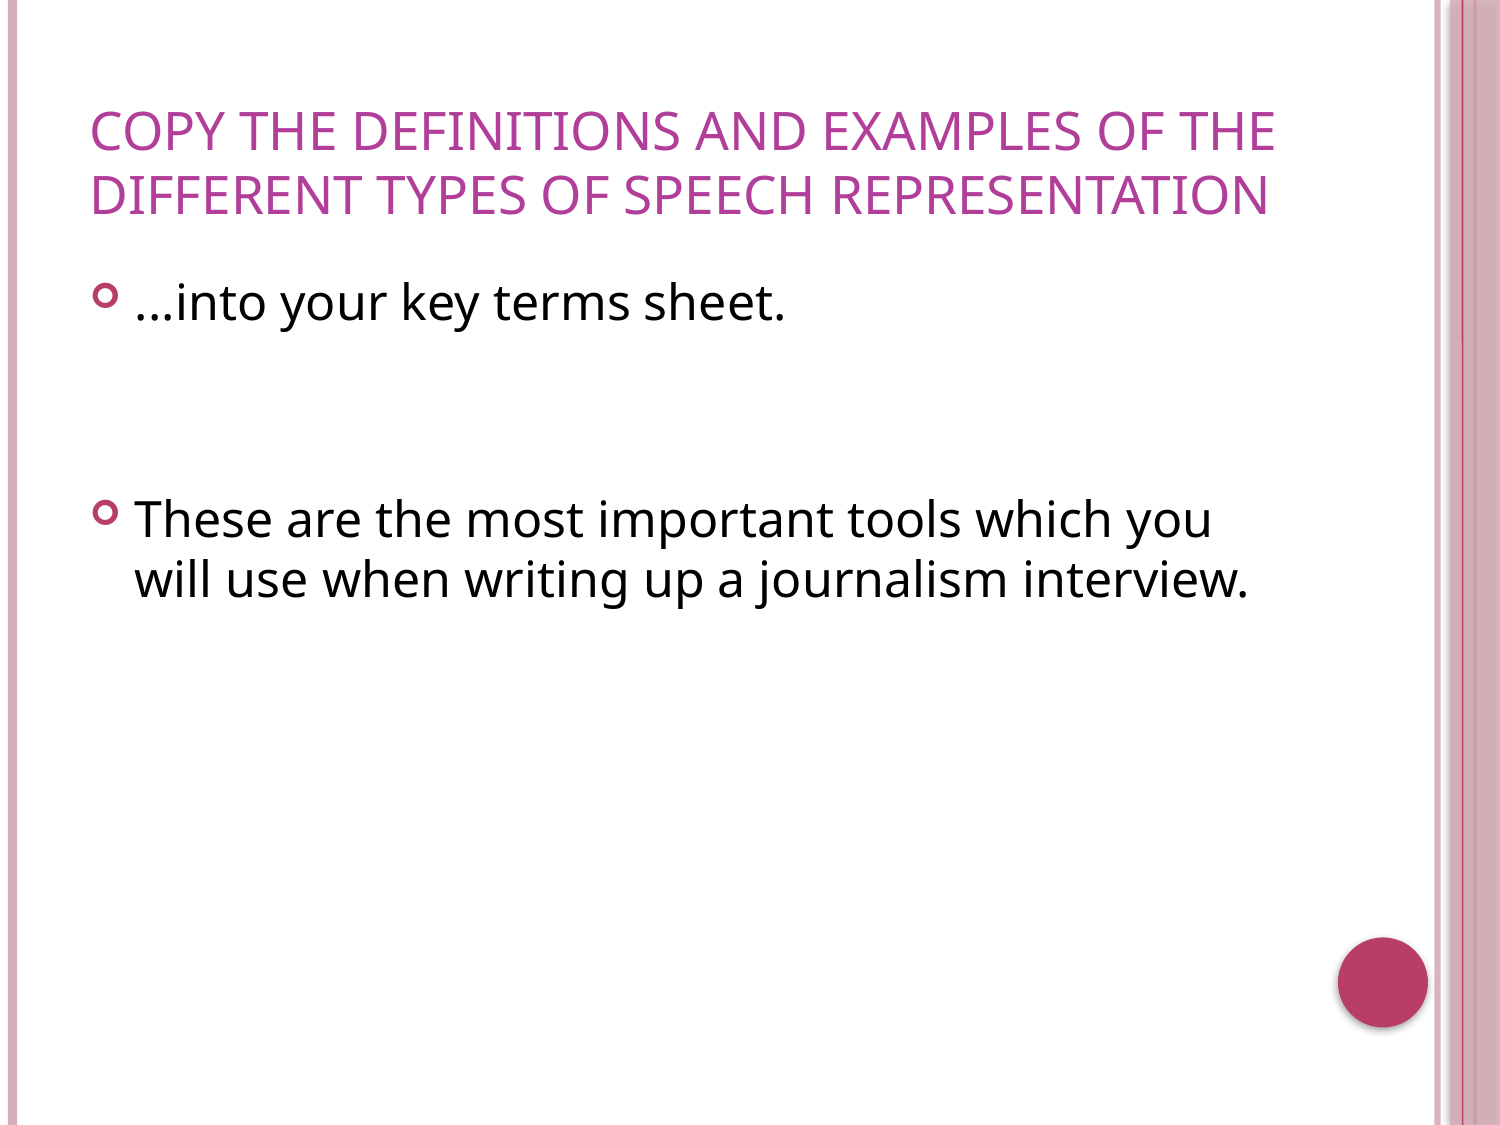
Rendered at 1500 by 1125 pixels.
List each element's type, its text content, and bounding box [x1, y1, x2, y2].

title Copy the definitions and examples of the different types of speech representation [75, 45, 1300, 233]
list ...into your key terms sheet. These are the most important tools which you will use when writing up a journalism interview. [75, 262, 1300, 1062]
